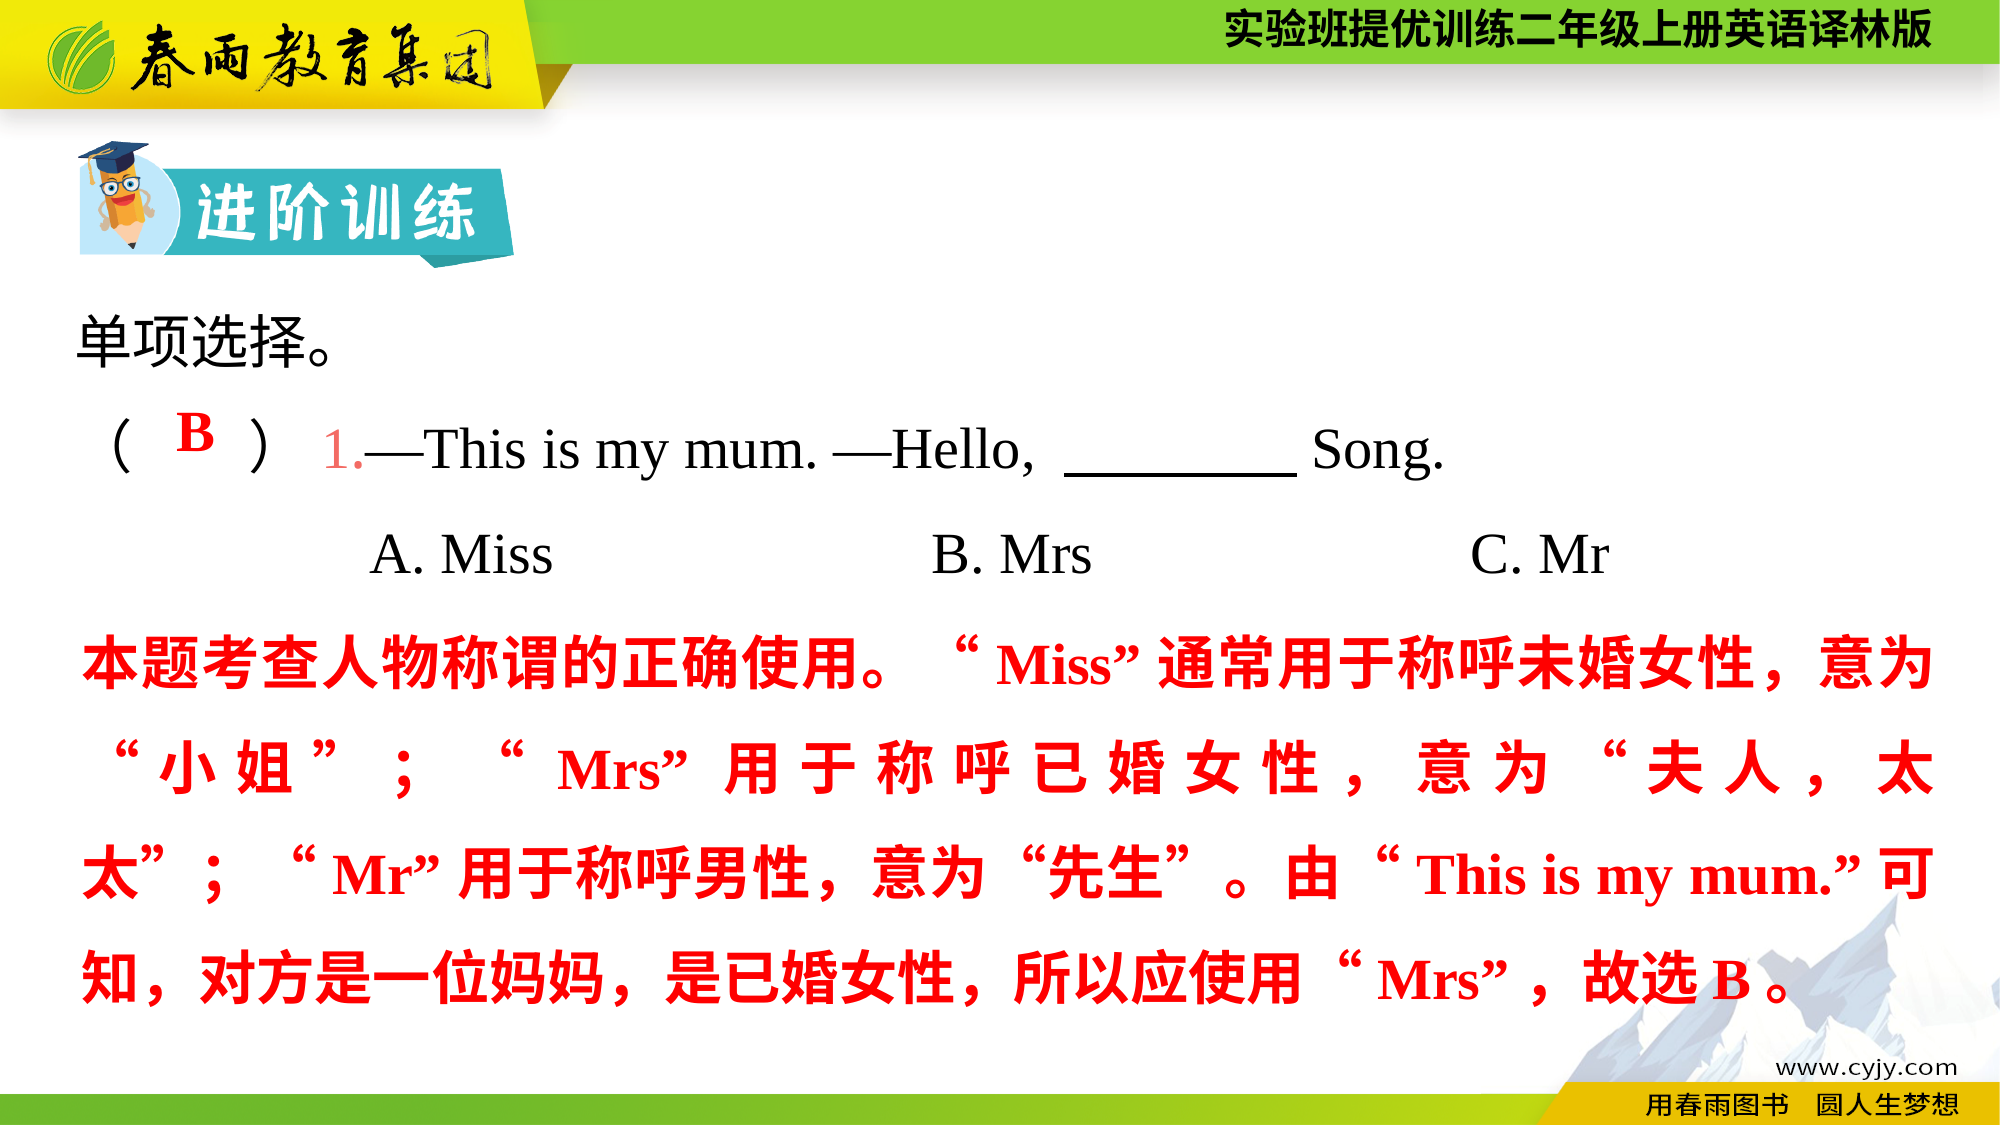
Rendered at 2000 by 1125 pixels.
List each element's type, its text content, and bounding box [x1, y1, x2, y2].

list 单项选择。 （ ）1.—This is my mum. —Hello, Song. A. Miss B. Mrs C. Mr [59, 262, 1944, 597]
picture [0, 0, 2000, 1125]
text_box 本题考查人物称谓的正确使用。“Miss”通常用于称呼未婚女性，意为“小姐”；“Mrs”用于称呼已婚女性，意为“夫人，太太”；“Mr”用于称呼男性，意为“先生”。由“This is my mum.”可知，对方是一位妈妈，是已婚女性，所以应使用“Mrs”，故选B。 [66, 583, 1951, 1019]
text_box B [161, 385, 231, 471]
